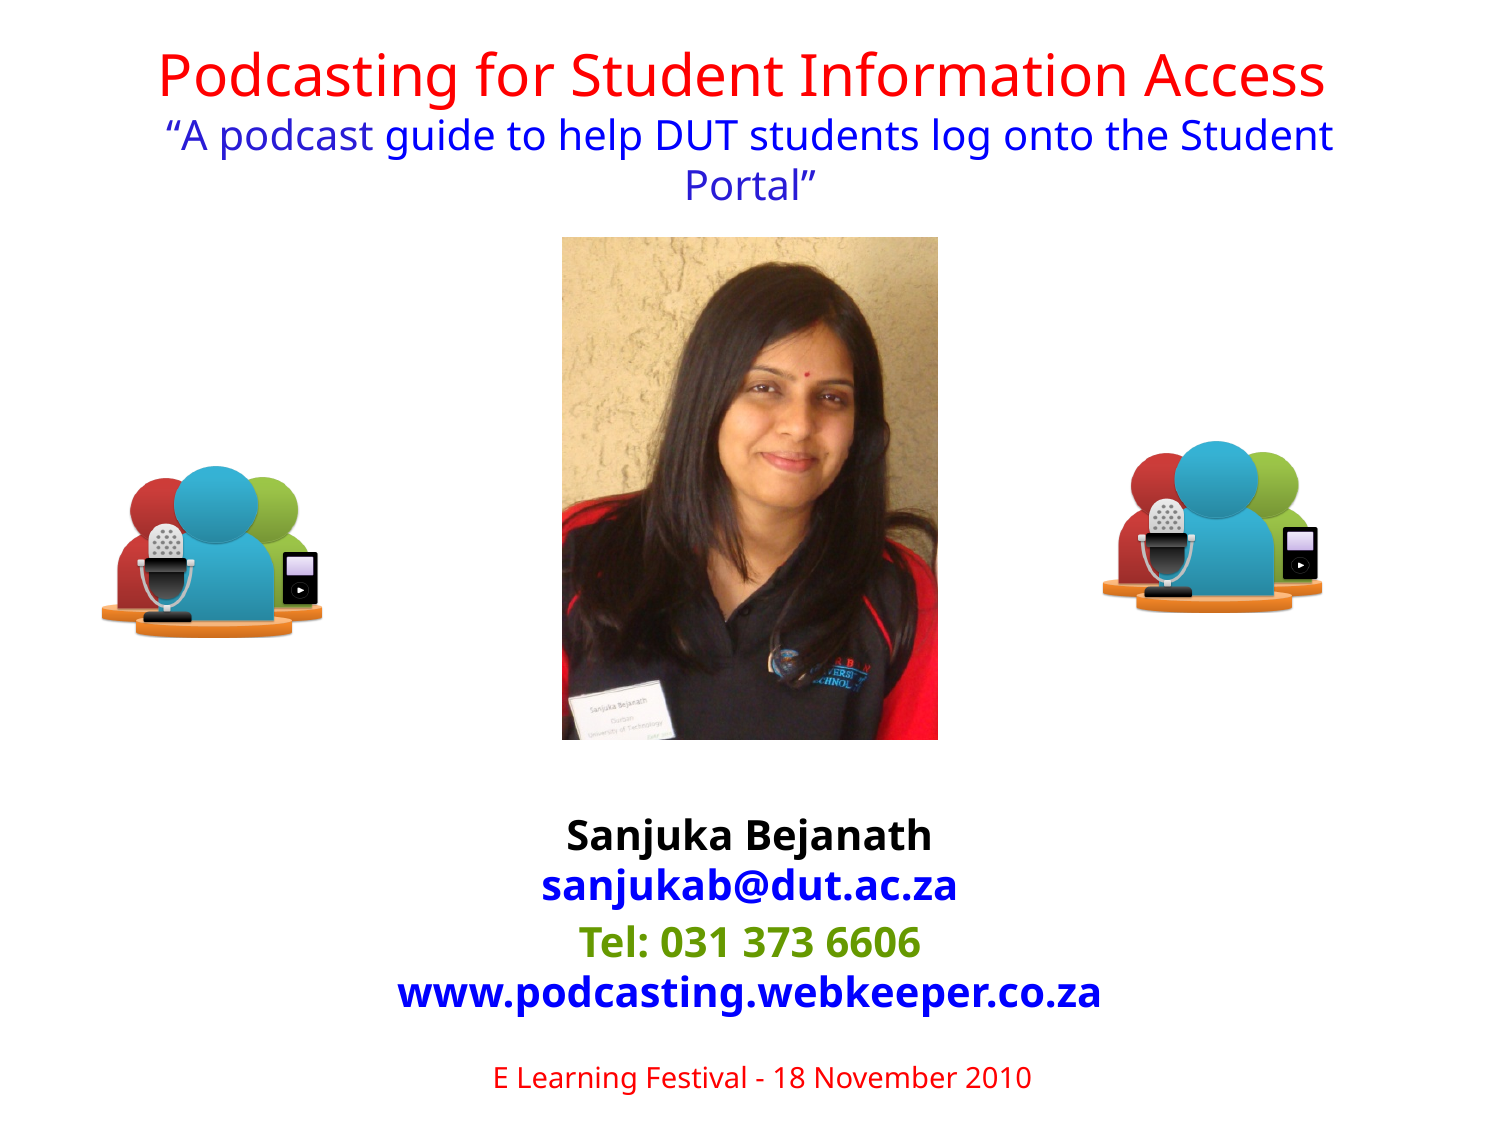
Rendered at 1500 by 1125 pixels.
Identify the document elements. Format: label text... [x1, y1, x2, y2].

picture [1099, 437, 1326, 613]
text_box E Learning Festival - 18 November 2010 [62, 1051, 1463, 1102]
text_box Podcasting for Student Information Access “A podcast guide to help DUT students log onto the Student Portal” Sanjuka Bejanath sanjukab@dut.ac.za Tel: 031 373 6606 www.podcasting.webkeeper.co.za [87, 31, 1413, 1031]
picture [562, 237, 938, 740]
picture [99, 462, 326, 638]
